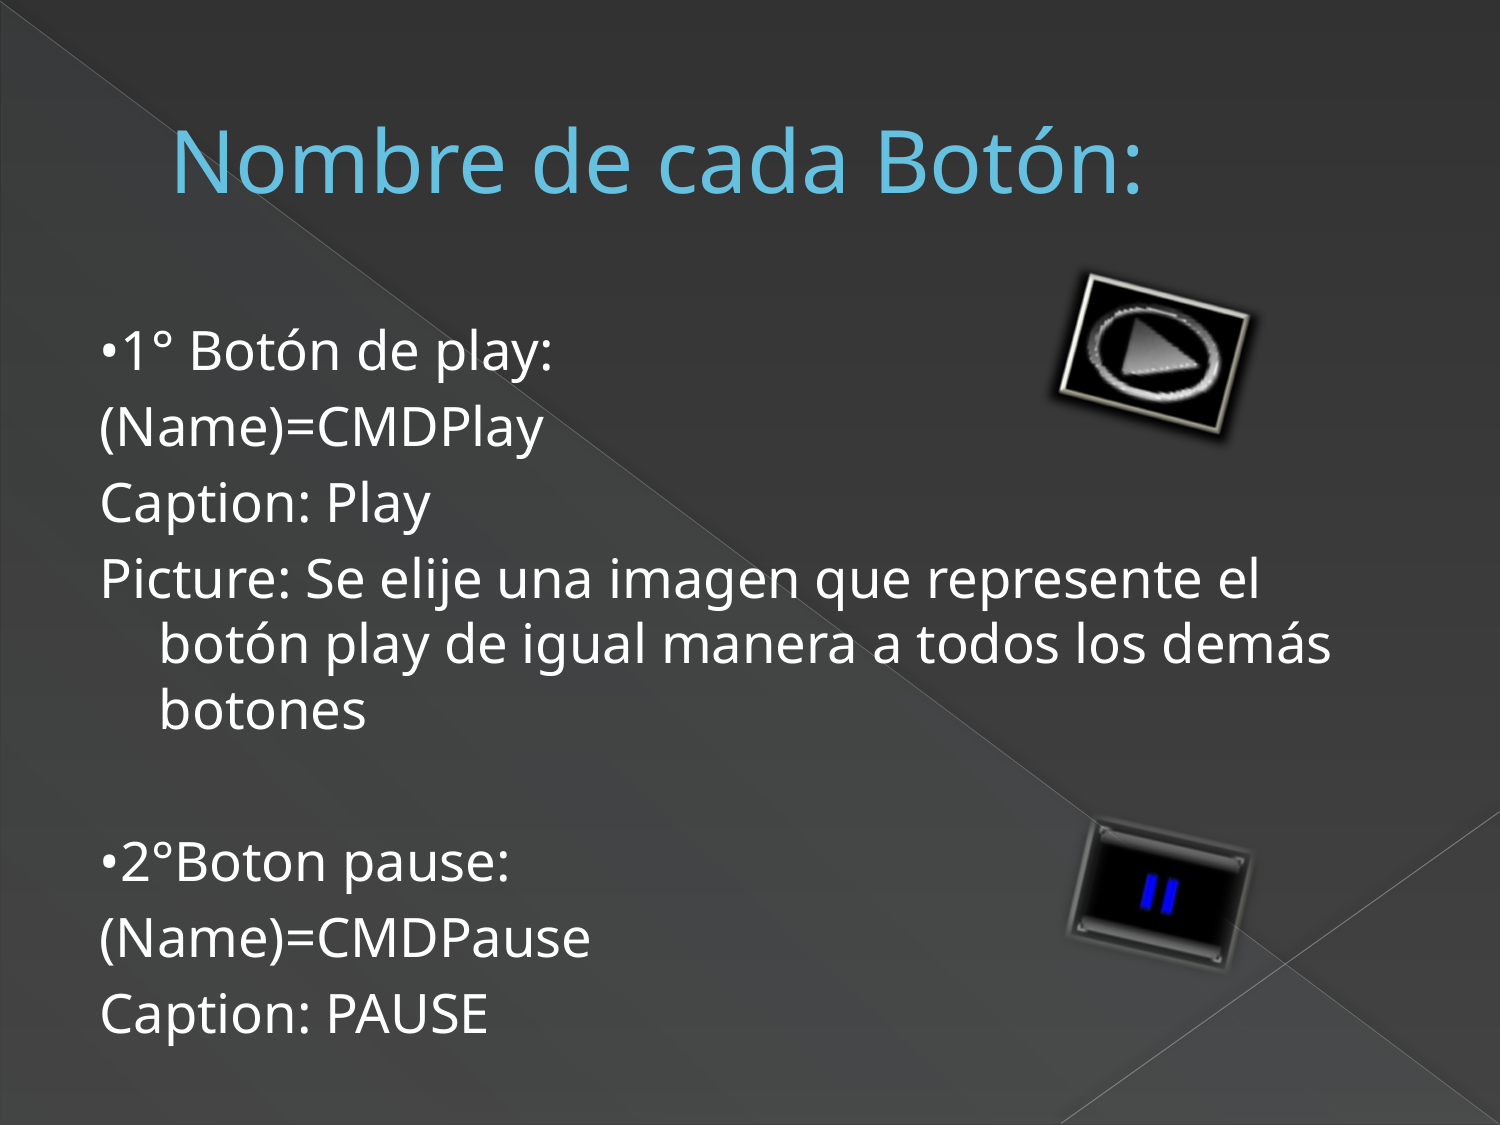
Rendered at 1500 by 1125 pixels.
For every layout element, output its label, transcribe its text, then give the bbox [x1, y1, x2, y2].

title Nombre de cada Botón: [75, 43, 1425, 274]
picture [1049, 275, 1258, 437]
list •1° Botón de play: (Name)=CMDPlay Caption: Play Picture: Se elije una imagen que represente el botón play de igual manera a todos los demás botones •2°Boton pause: (Name)=CMDPause Caption: PAUSE [75, 308, 1425, 1059]
picture [1059, 819, 1262, 973]
